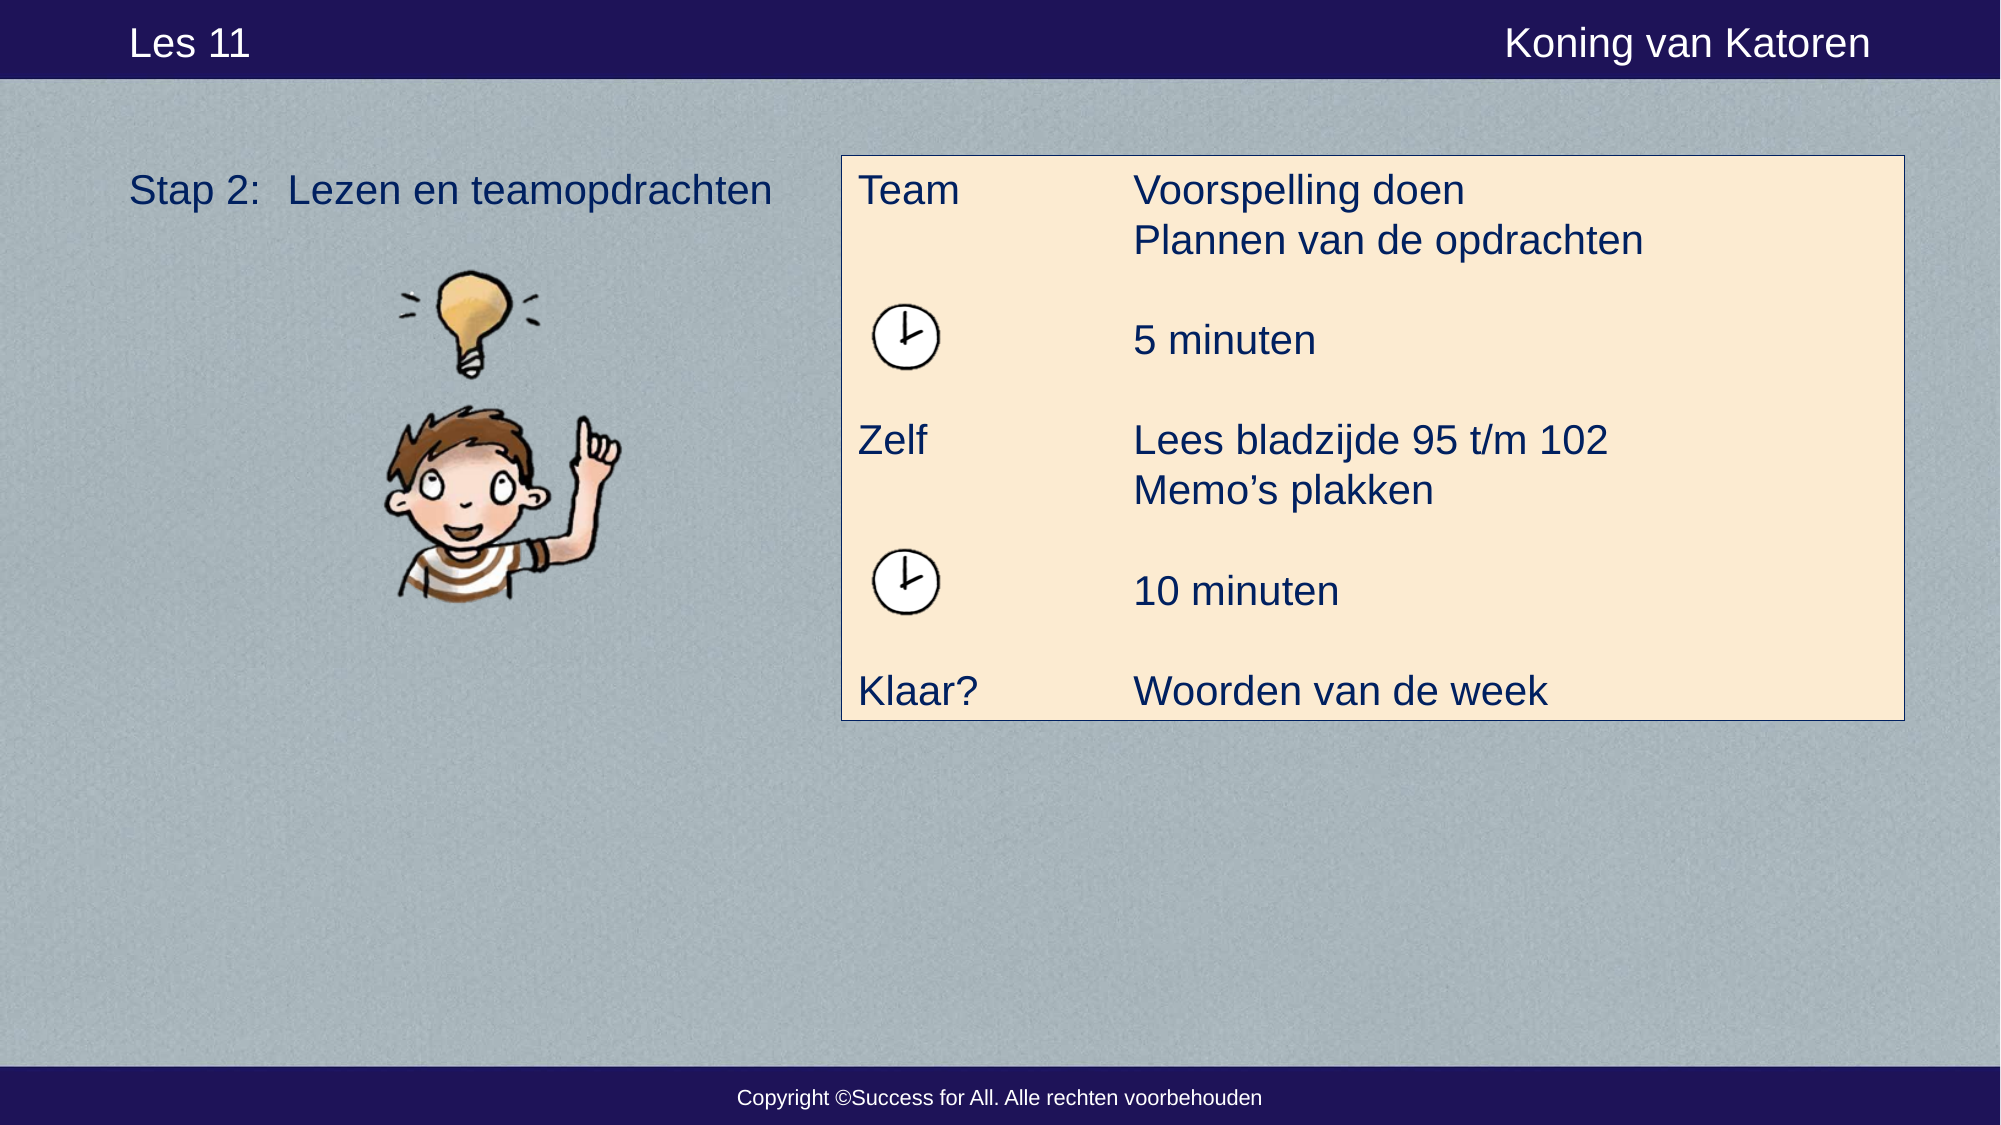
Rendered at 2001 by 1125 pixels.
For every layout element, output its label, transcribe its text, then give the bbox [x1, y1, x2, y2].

text_box Koning van Katoren [999, 8, 1886, 73]
text_box Stap 2: Lezen en teamopdrachten [114, 155, 841, 271]
text_box Copyright ©Success for All. Alle rechten voorbehouden [0, 1076, 2000, 1125]
text_box Les 11 [114, 8, 354, 73]
text_box Team Voorspelling doen Plannen van de opdrachten 5 minuten Zelf Lees bladzijde 95 t/m 102 Memo’s plakken 10 minuten Klaar? Woorden van de week [841, 155, 1905, 721]
picture [0, 0, 2001, 1125]
